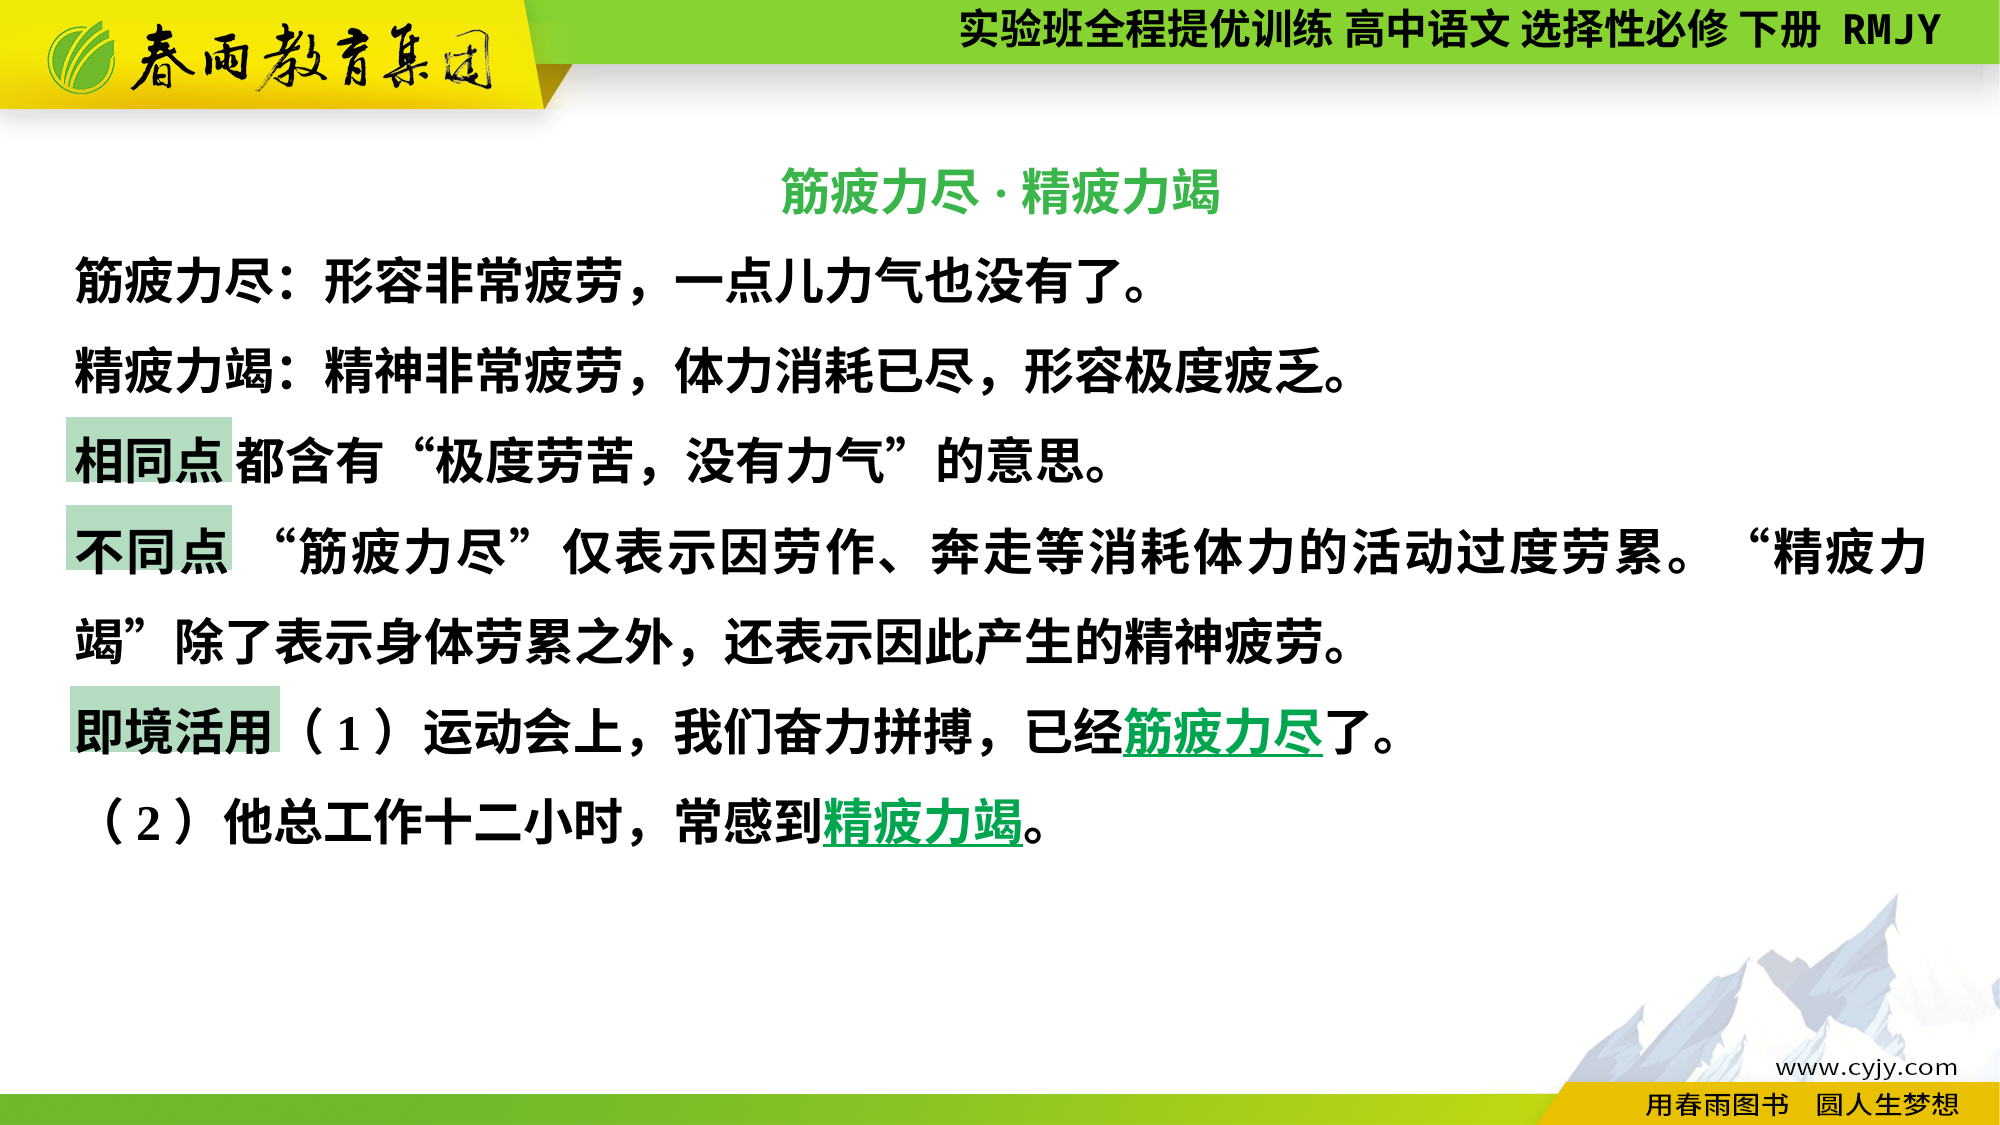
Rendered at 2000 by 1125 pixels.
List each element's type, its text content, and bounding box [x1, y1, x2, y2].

picture [0, 0, 2000, 1125]
list 筋疲力尽·精疲力竭 筋疲力尽：形容非常疲劳，一点儿力气也没有了。 精疲力竭：精神非常疲劳，体力消耗已尽，形容极度疲乏。 相同点 都含有“极度劳苦，没有力气”的意思。 不同点 “筋疲力尽”仅表示因劳作、奔走等消耗体力的活动过度劳累。“精疲力竭”除了表示身体劳累之外，还表示因此产生的精神疲劳。 即境活用（1）运动会上，我们奋力拼搏，已经筋疲力尽了。 （2）他总工作十二小时，常感到精疲力竭。 [59, 122, 1944, 865]
